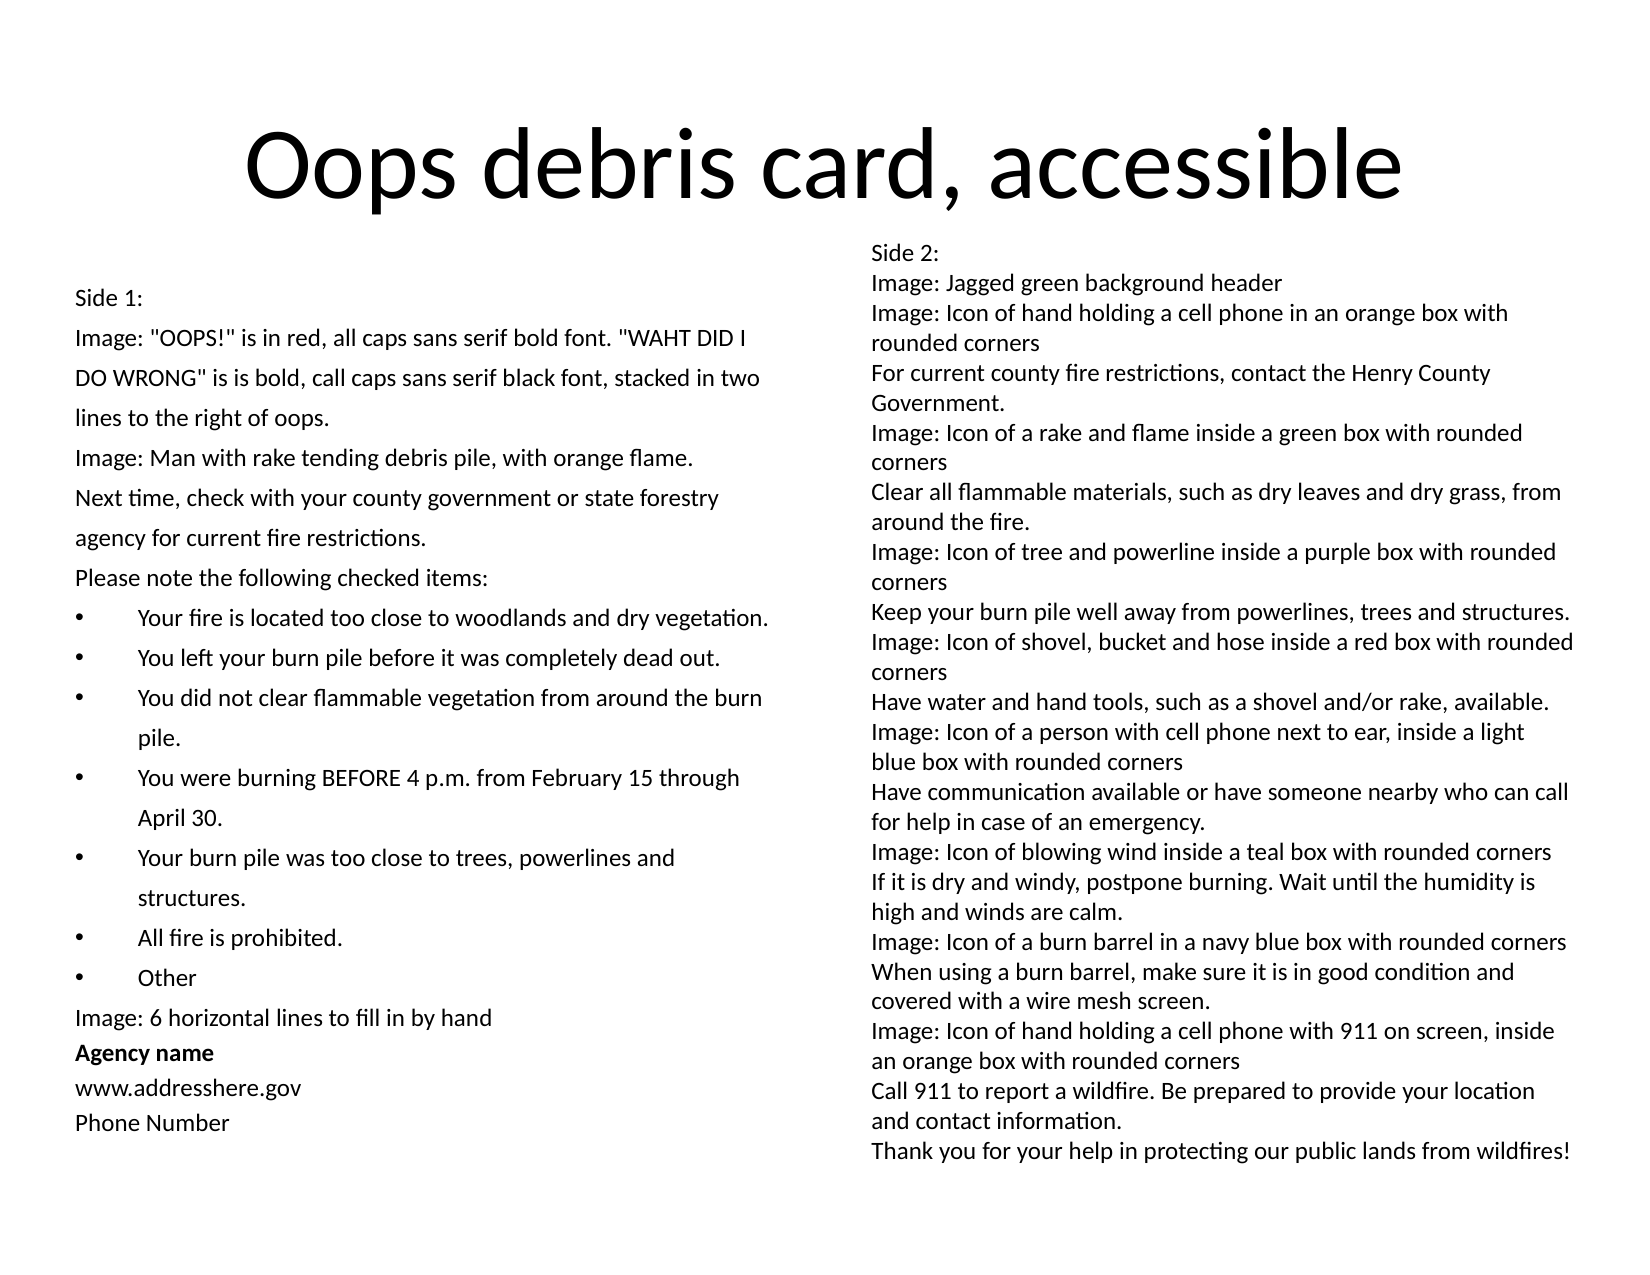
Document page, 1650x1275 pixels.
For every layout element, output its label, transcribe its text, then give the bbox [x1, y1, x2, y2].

text_box Side 2: Image: Jagged green background header Image: Icon of hand holding a cell phone in an orange box with rounded corners For current county fire restrictions, contact the Henry County Government. Image: Icon of a rake and flame inside a green box with rounded corners Clear all flammable materials, such as dry leaves and dry grass, from around the fire. Image: Icon of tree and powerline inside a purple box with rounded corners Keep your burn pile well away from powerlines, trees and structures. Image: Icon of shovel, bucket and hose inside a red box with rounded corners Have water and hand tools, such as a shovel and/or rake, available. Image: Icon of a person with cell phone next to ear, inside a light blue box with rounded corners Have communication available or have someone nearby who can call for help in case of an emergency. Image: Icon of blowing wind inside a teal box with rounded corners If it is dry and windy, postpone burning. Wait until the humidity is high and winds are calm. Image: Icon of a burn barrel in a navy blue box with rounded corners When using a burn barrel, make sure it is in good condition and covered with a wire mesh screen. Image: Icon of hand holding a cell phone with 911 on screen, inside an orange box with rounded corners Call 911 to report a wildfire. Be prepared to provide your location and contact information. Thank you for your help in protecting our public lands from wildfires! [856, 228, 1592, 1172]
list Side 1: Image: "OOPS!" is in red, all caps sans serif bold font. "WAHT DID I DO WRONG" is is bold, call caps sans serif black font, stacked in two lines to the right of oops. Image: Man with rake tending debris pile, with orange flame. Next time, check with your county government or state forestry agency for current fire restrictions. Please note the following checked items: Your fire is located too close to woodlands and dry vegetation. You left your burn pile before it was completely dead out. You did not clear flammable vegetation from around the burn pile. You were burning BEFORE 4 p.m. from February 15 through April 30. Your burn pile was too close to trees, powerlines and structures. All fire is prohibited. Other Image: 6 horizontal lines to fill in by hand Agency name www.addresshere.gov Phone Number [58, 263, 793, 1156]
title Oops debris card, accessible [82, 51, 1568, 264]
